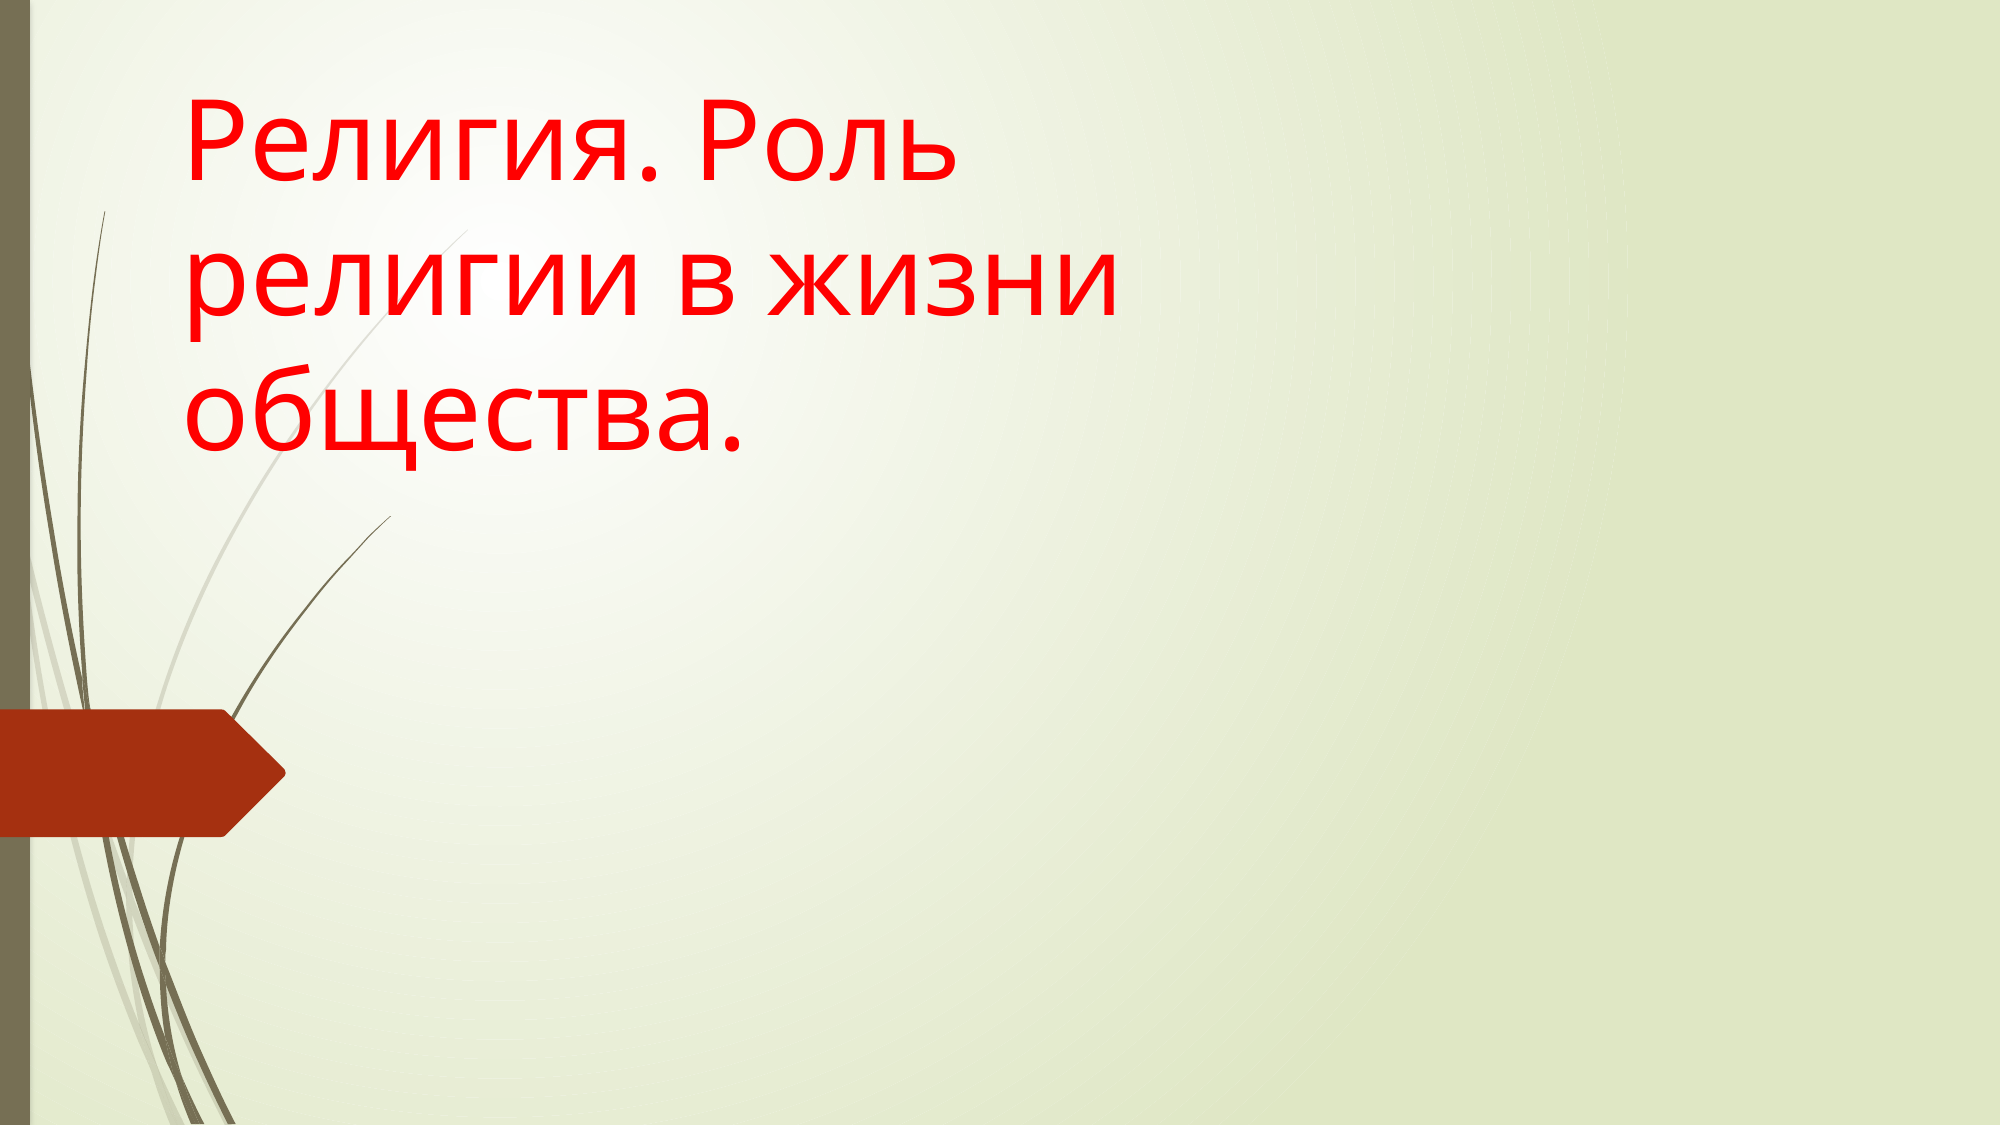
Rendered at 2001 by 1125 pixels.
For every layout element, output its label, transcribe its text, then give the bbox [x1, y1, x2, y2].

title Религия. Роль религии в жизни общества. [166, 49, 1457, 481]
